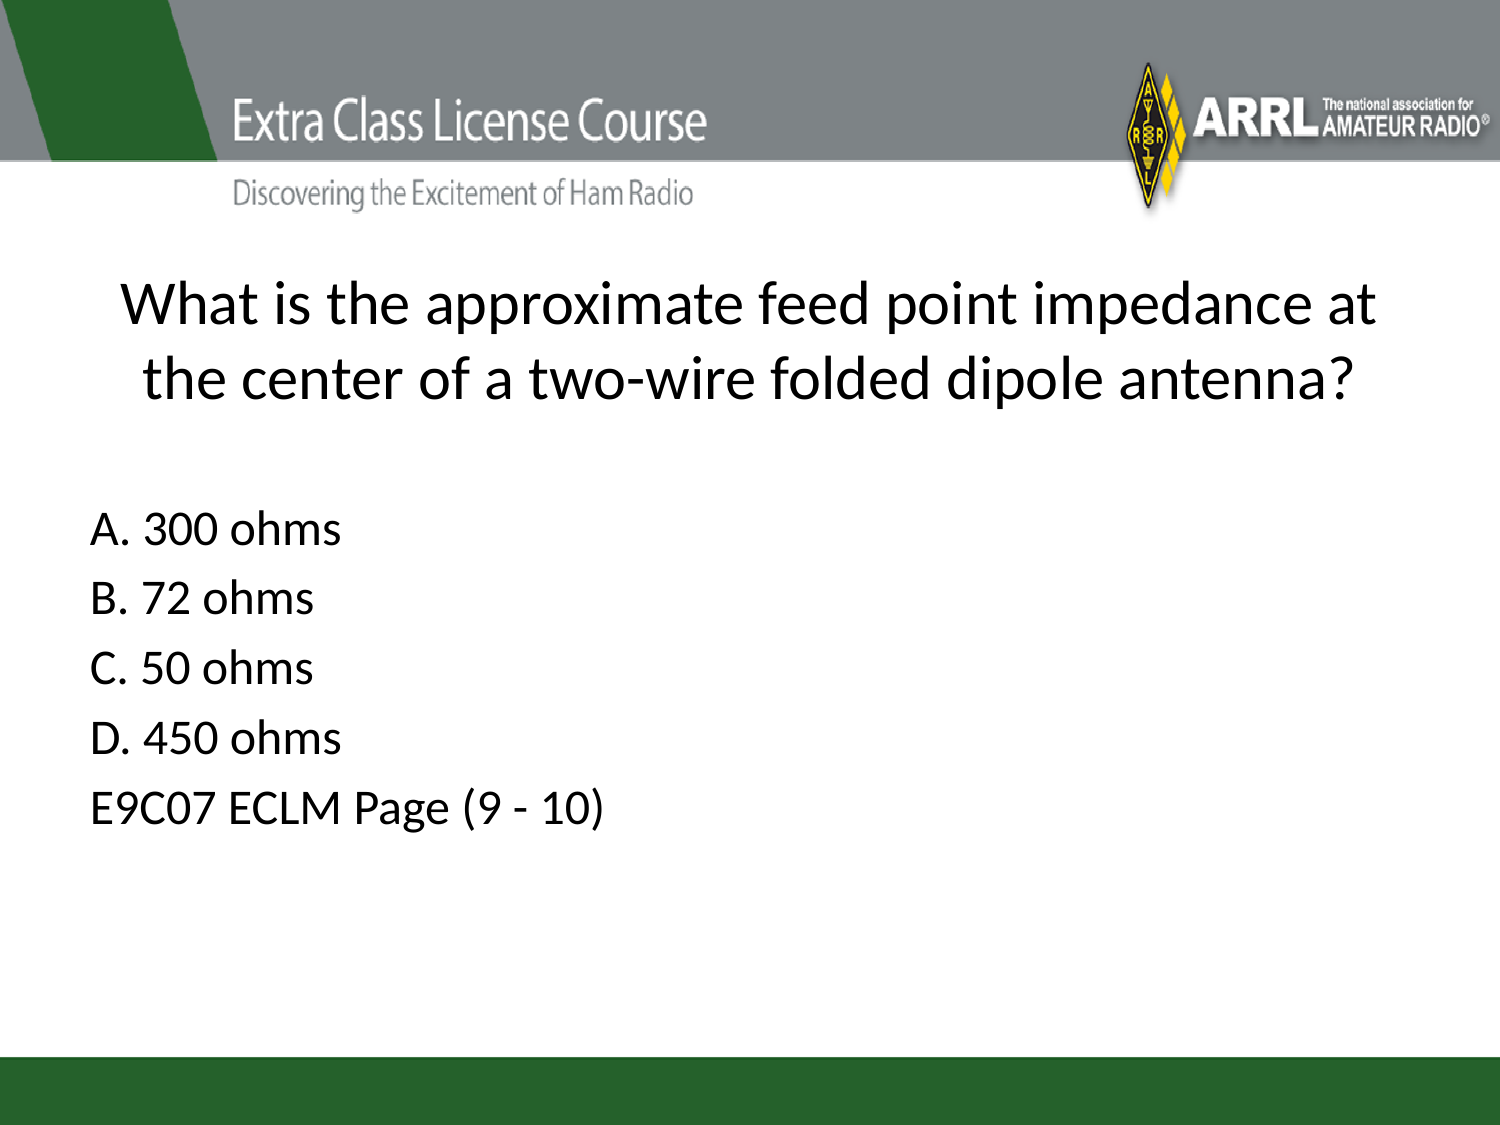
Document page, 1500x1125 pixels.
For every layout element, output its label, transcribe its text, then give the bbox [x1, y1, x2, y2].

picture [0, 0, 1500, 1125]
list A. 300 ohms B. 72 ohms C. 50 ohms D. 450 ohms E9C07 ECLM Page (9 - 10) [75, 487, 1425, 1005]
title What is the approximate feed point impedance at the center of a two-wire folded dipole antenna? [75, 254, 1425, 435]
